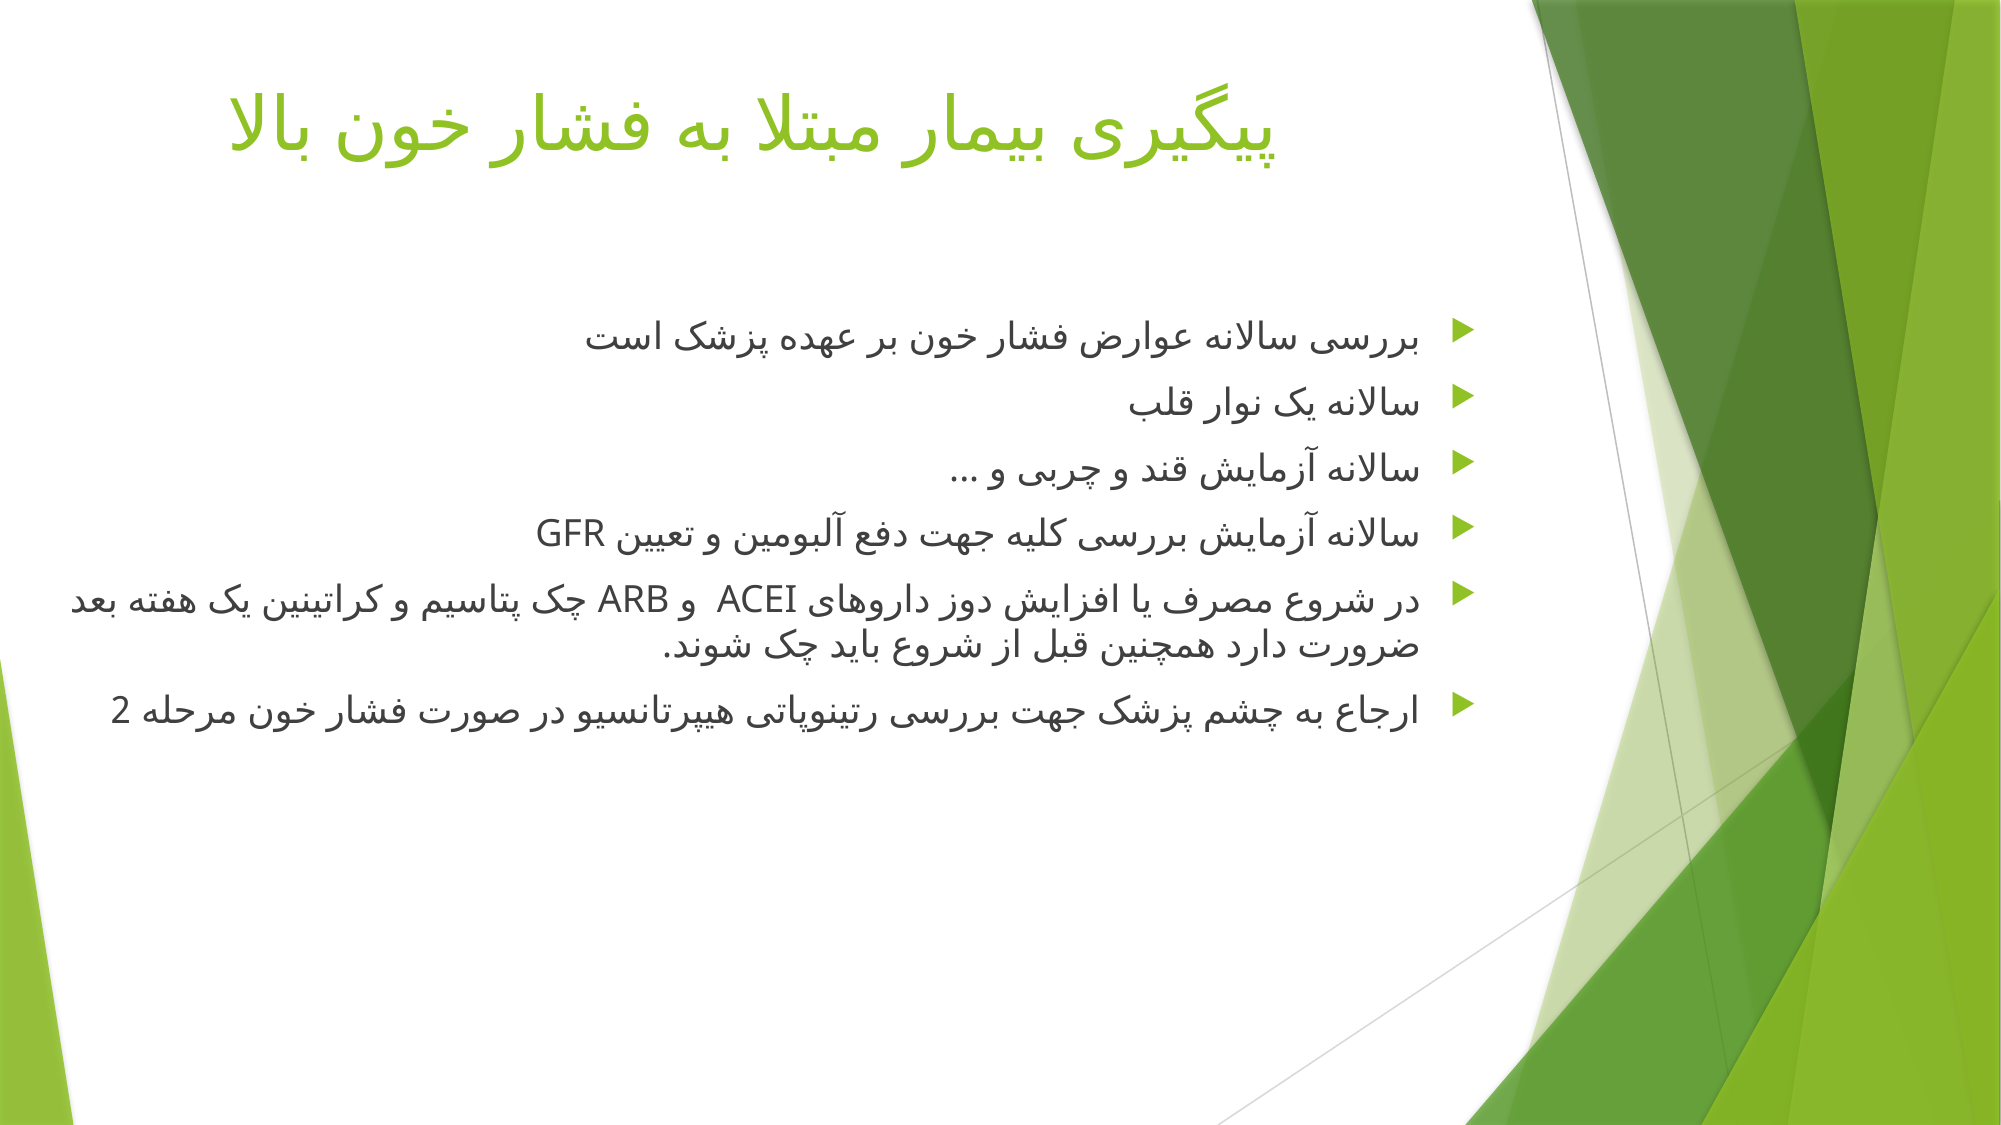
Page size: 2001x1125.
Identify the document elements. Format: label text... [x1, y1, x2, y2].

list بررسی سالانه عوارض فشار خون بر عهده پزشک است سالانه یک نوار قلب سالانه آزمایش قند و چربی و ... سالانه آزمایش بررسی کلیه جهت دفع آلبومین و تعیین GFR در شروع مصرف یا افزایش دوز داروهای ACEI و ARB چک پتاسیم و کراتینین یک هفته بعد ضرورت دارد همچنین قبل از شروع باید چک شوند. ارجاع به چشم پزشک جهت بررسی رتینوپاتی هیپرتانسیو در صورت فشار خون مرحله 2 [30, 304, 1493, 1030]
title پیگیری بیمار مبتلا به فشار خون بالا [77, 68, 1428, 198]
